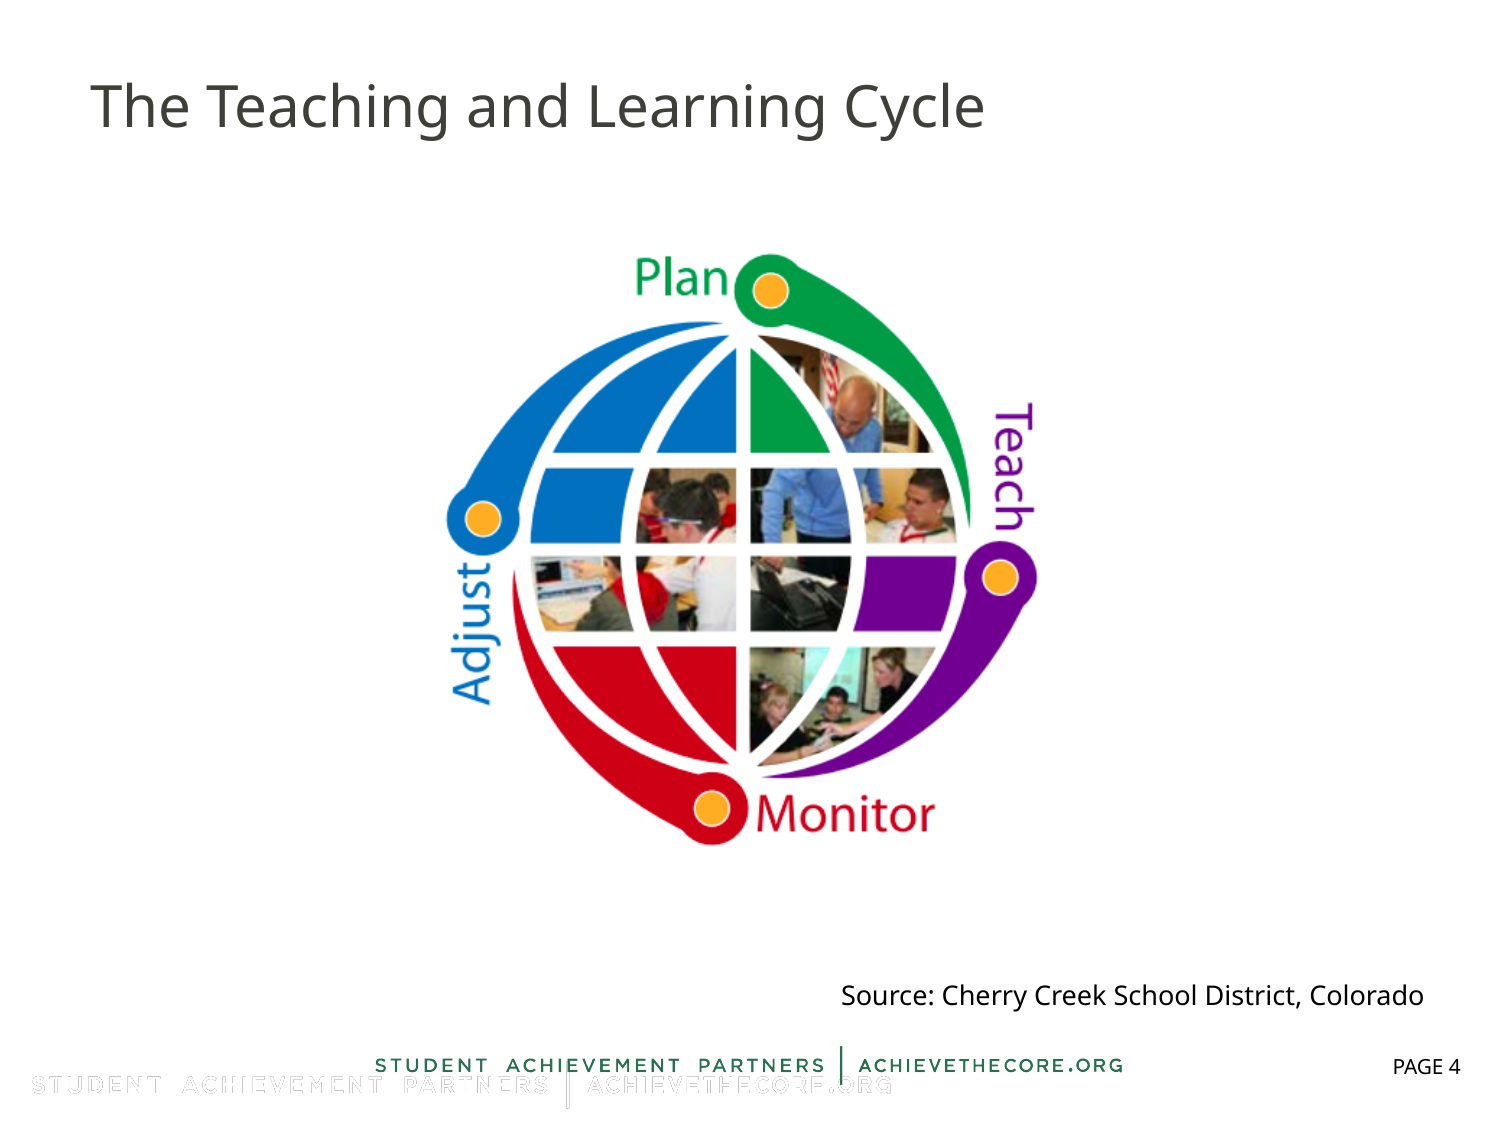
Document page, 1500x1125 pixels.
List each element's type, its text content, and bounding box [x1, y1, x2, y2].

picture [12, 1046, 1122, 1112]
text_box Source: Cherry Creek School District, Colorado [826, 963, 1484, 1028]
title The Teaching and Learning Cycle [75, 45, 1425, 233]
picture [391, 232, 1109, 875]
